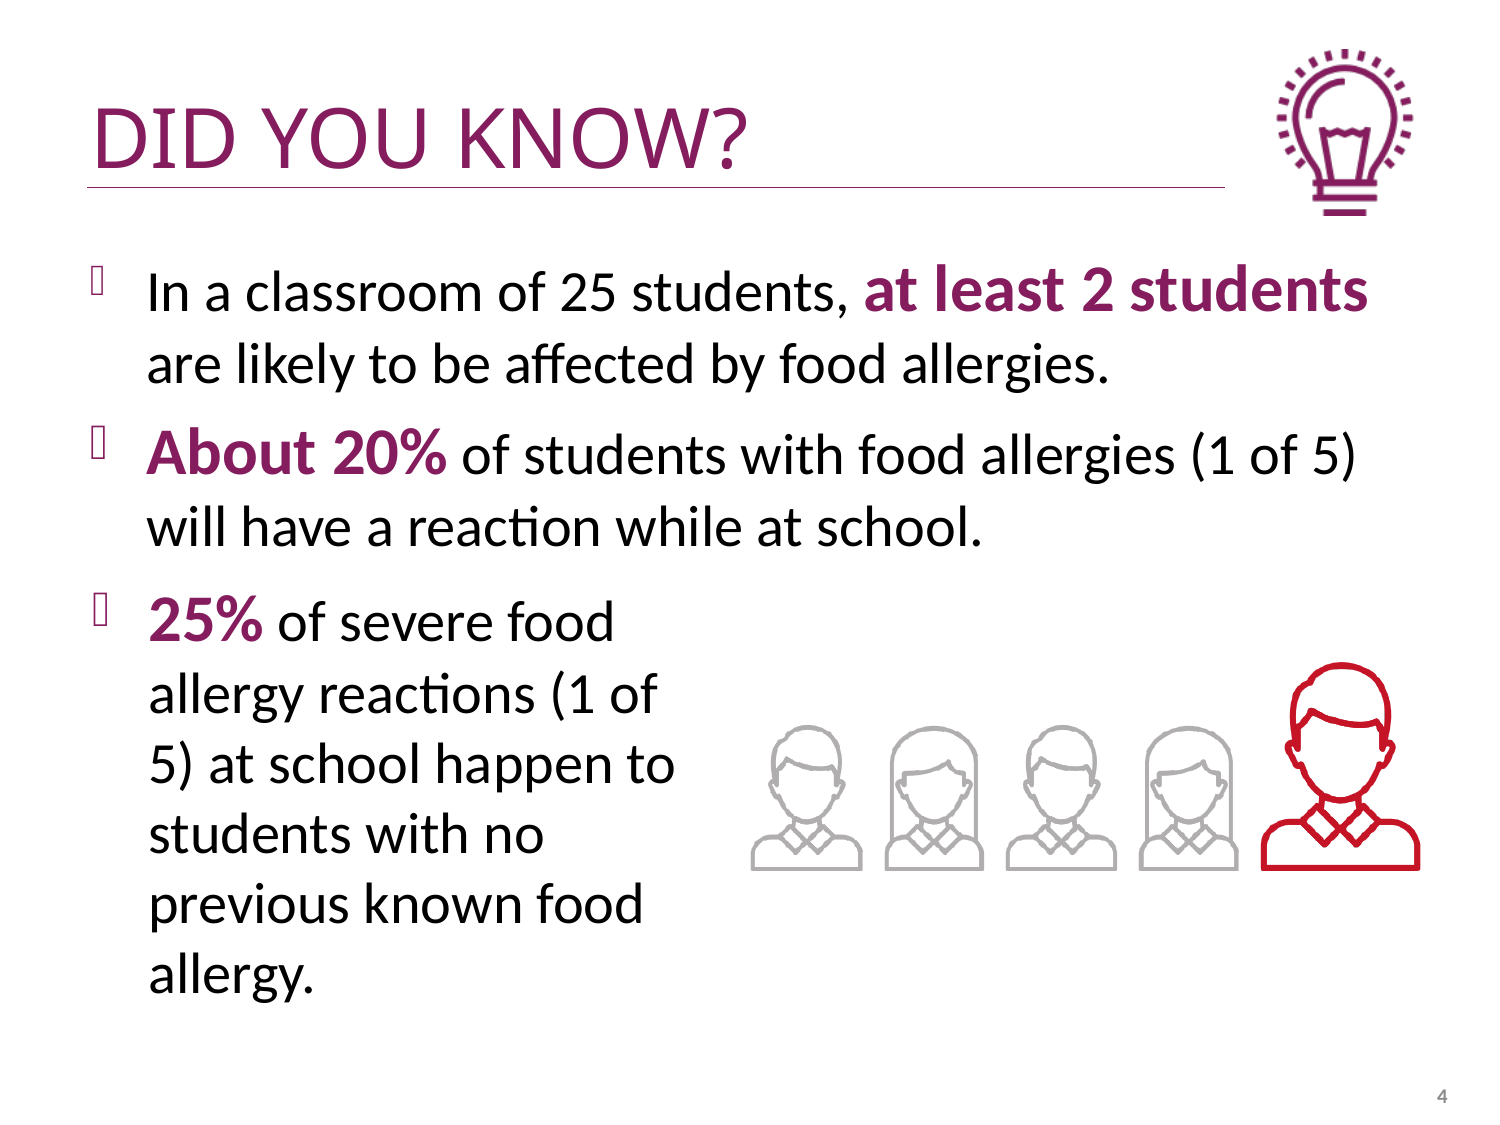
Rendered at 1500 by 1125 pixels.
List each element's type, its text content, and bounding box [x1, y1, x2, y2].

picture [1274, 49, 1415, 216]
slide_number 4 [1112, 1077, 1463, 1113]
title DID YOU KNOW? [1416, 50, 1425, 221]
list In a classroom of 25 students, at least 2 students are likely to be affected by food allergies. About 20% of students with food allergies (1 of 5) will have a reaction while at school. [75, 237, 1425, 550]
text_box 25% of severe food allergy reactions (1 of 5) at school happen to students with no previous known food allergy. [77, 567, 725, 1013]
title DID YOU KNOW? [75, 50, 1272, 221]
picture [747, 662, 1423, 872]
